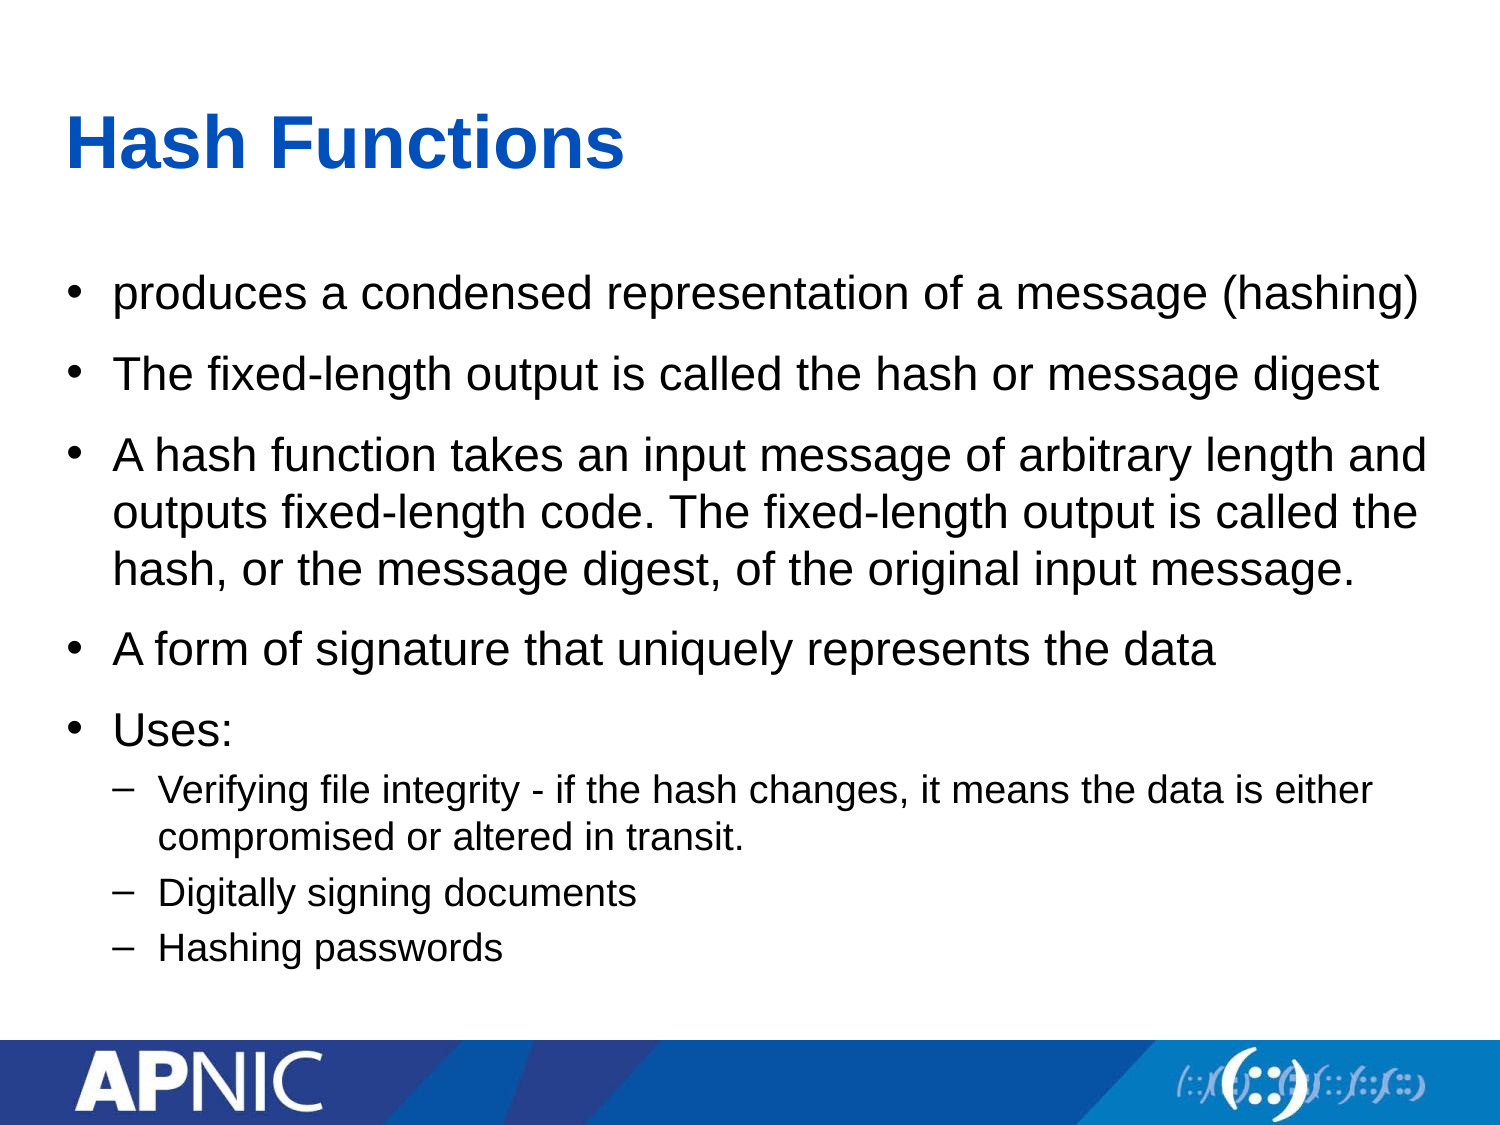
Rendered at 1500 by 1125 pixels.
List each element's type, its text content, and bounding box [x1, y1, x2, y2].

picture [0, 1040, 1500, 1125]
list produces a condensed representation of a message (hashing) The fixed-length output is called the hash or message digest A hash function takes an input message of arbitrary length and outputs fixed-length code. The fixed-length output is called the hash, or the message digest, of the original input message. A form of signature that uniquely represents the data Uses: Verifying file integrity - if the hash changes, it means the data is either compromised or altered in transit. Digitally signing documents Hashing passwords [66, 262, 1437, 1012]
title Hash Functions [64, 45, 1436, 233]
